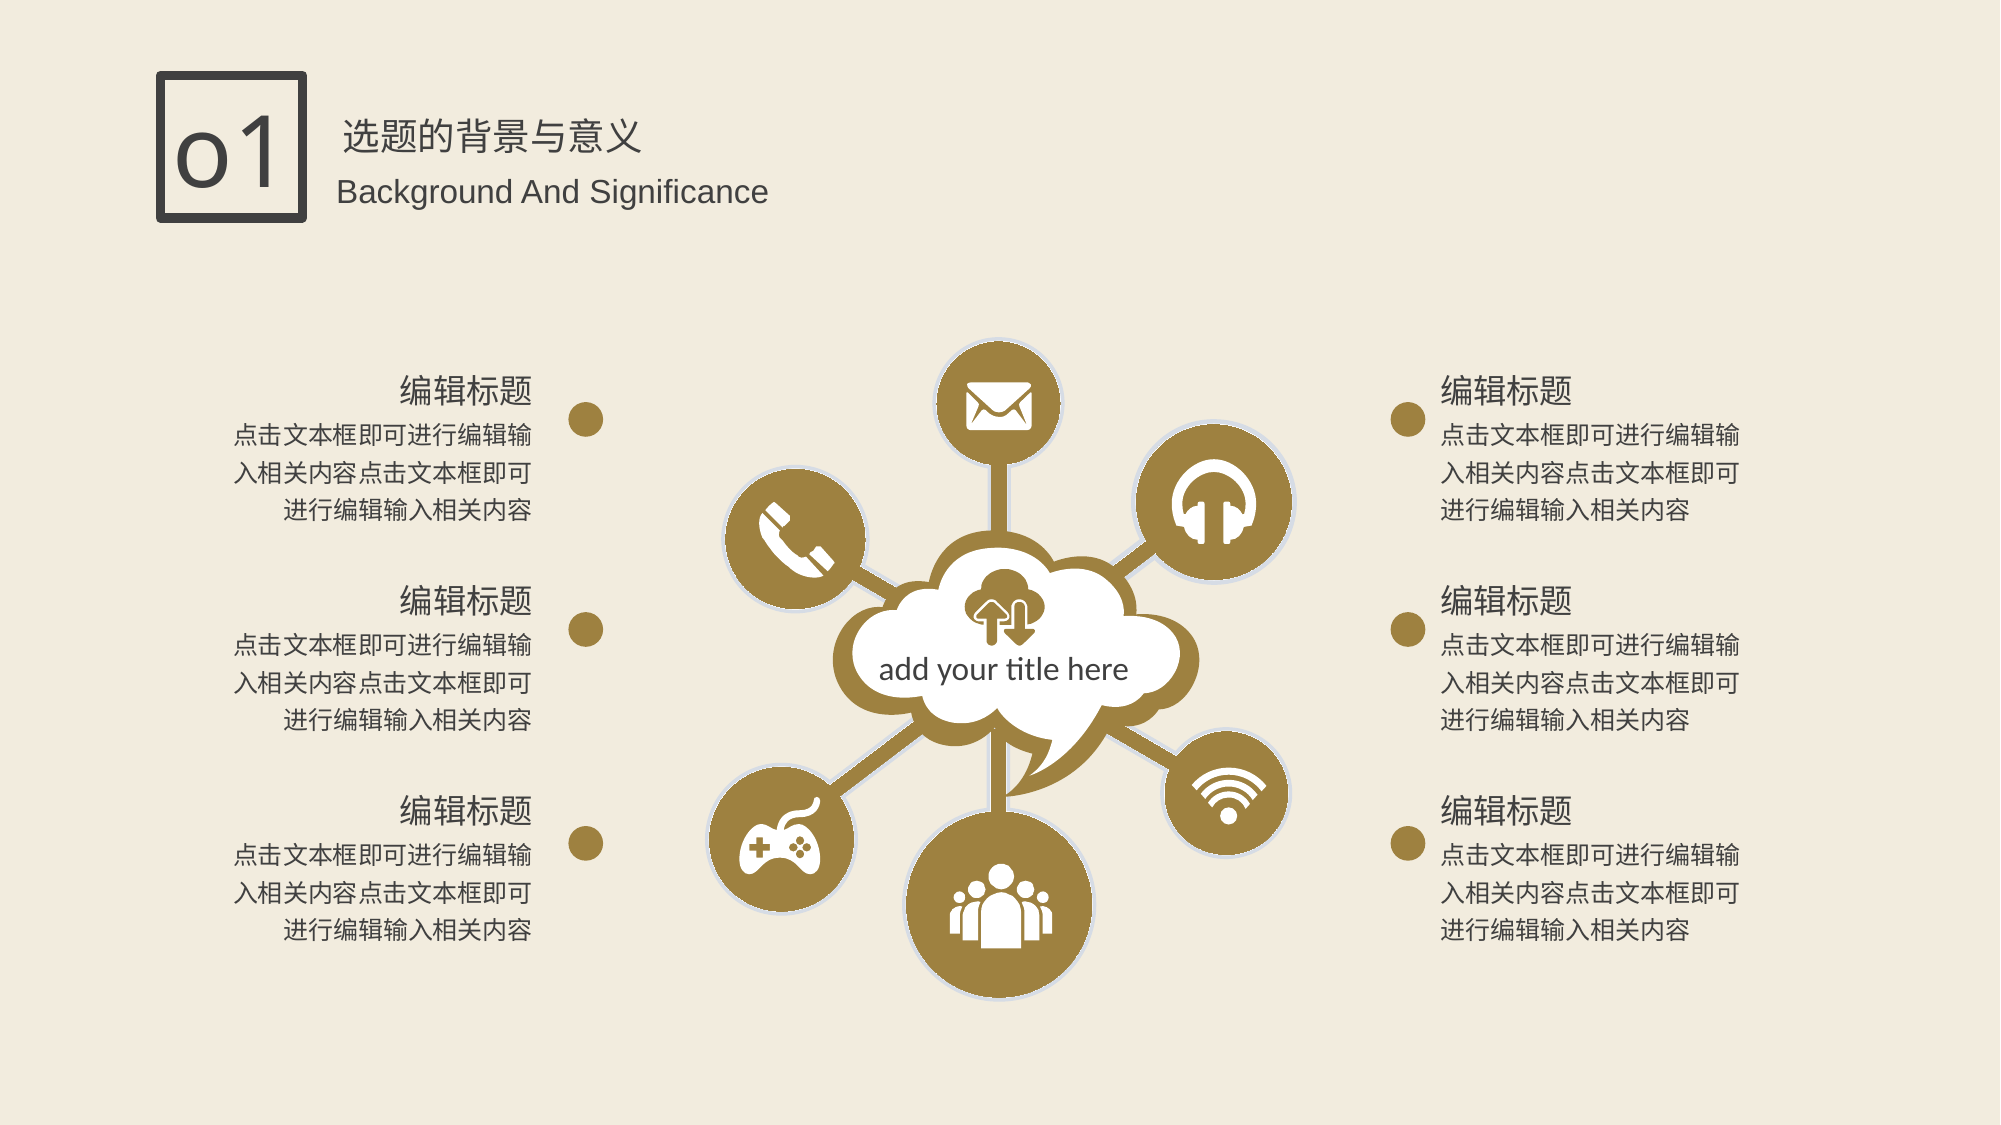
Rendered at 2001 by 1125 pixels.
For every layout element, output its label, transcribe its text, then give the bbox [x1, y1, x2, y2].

text_box [160, 75, 303, 79]
text_box o1 [143, 79, 320, 163]
text_box Background And Significance [136, 163, 961, 218]
text_box 选题的背景与意义 [328, 60, 658, 163]
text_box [200, 337, 1772, 1002]
